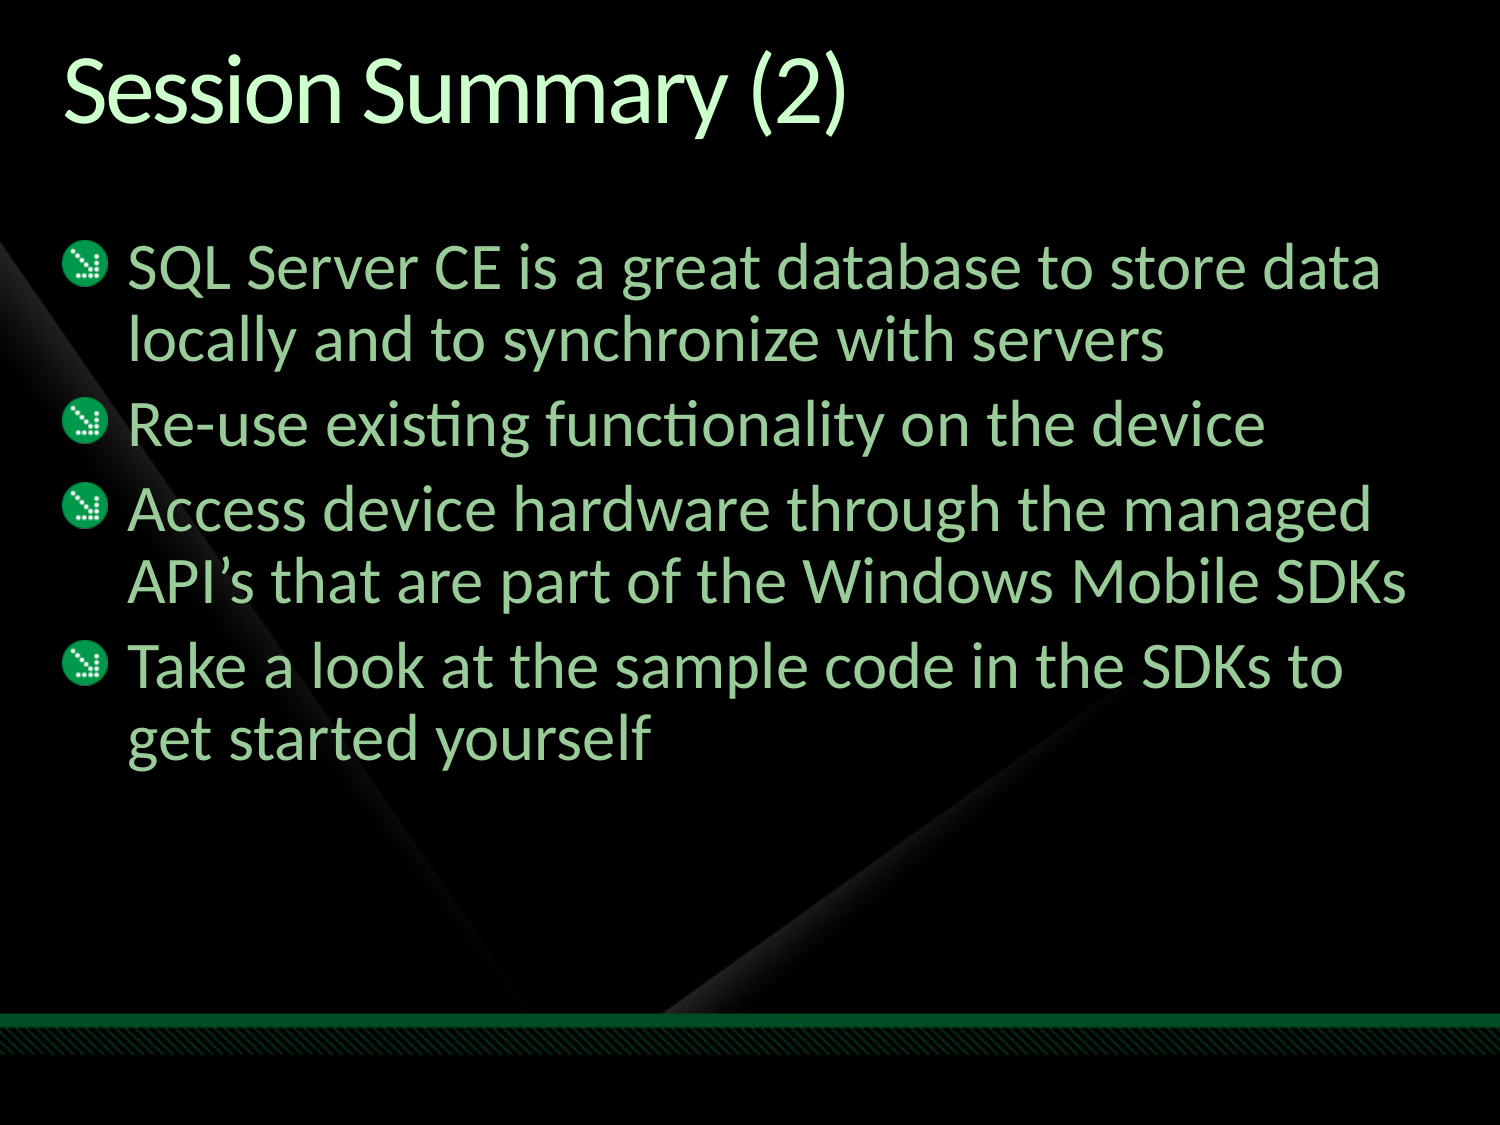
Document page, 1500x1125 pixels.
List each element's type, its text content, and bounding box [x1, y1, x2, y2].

title Session Summary (2) [62, 37, 1438, 231]
list SQL Server CE is a great database to store data locally and to synchronize with servers Re-use existing functionality on the device Access device hardware through the managed API’s that are part of the Windows Mobile SDKs Take a look at the sample code in the SDKs to get started yourself [62, 231, 1438, 980]
picture [0, 0, 1500, 1125]
